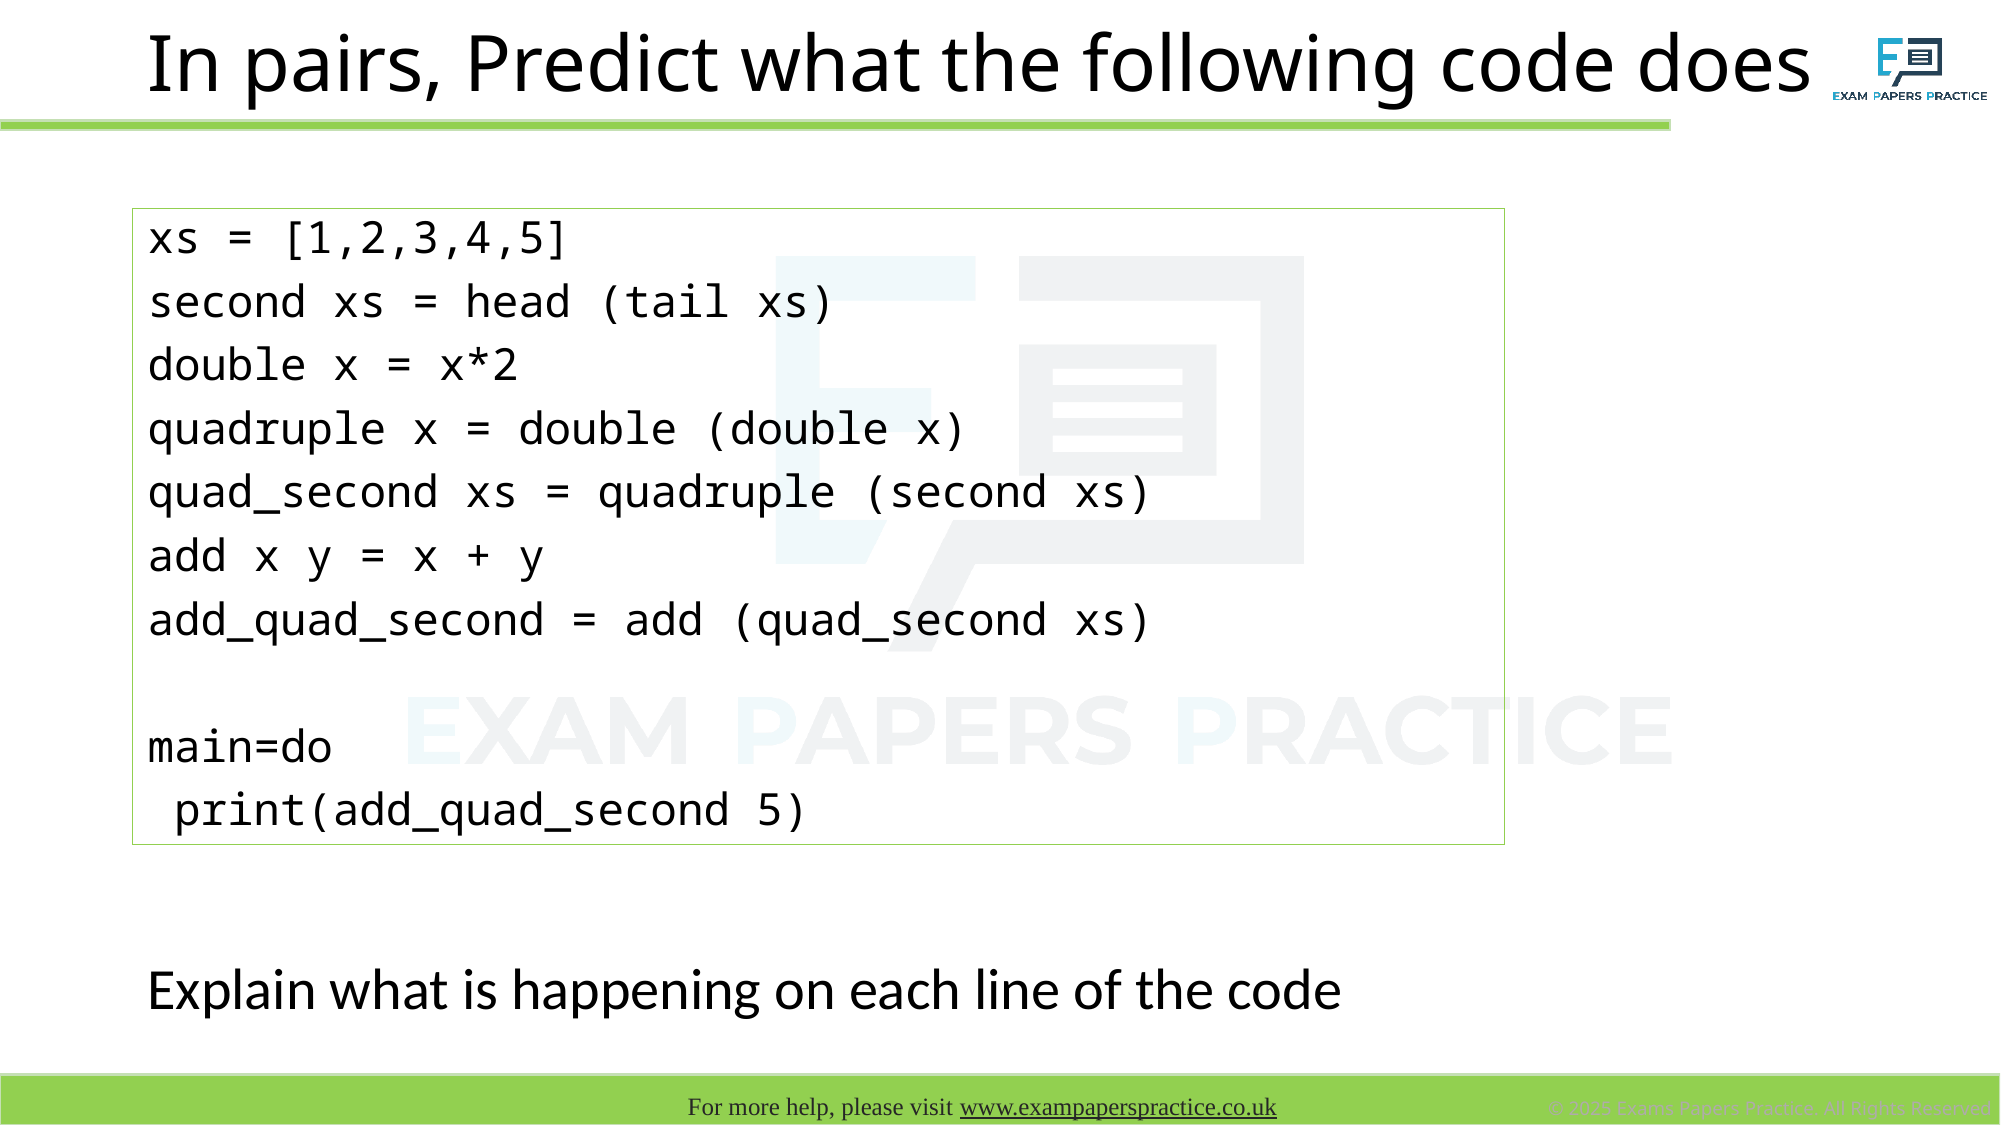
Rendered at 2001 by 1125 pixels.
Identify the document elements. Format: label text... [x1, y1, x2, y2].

title In pairs, Predict what the following code does [132, 11, 1858, 121]
text_box Explain what is happening on each line of the code [132, 937, 1858, 1125]
list xs = [1,2,3,4,5] second xs = head (tail xs) double x = x*2 quadruple x = double (double x) quad_second xs = quadruple (second xs) add x y = x + y add_quad_second = add (quad_second xs) main=do print(add_quad_second 5) [132, 208, 1505, 845]
